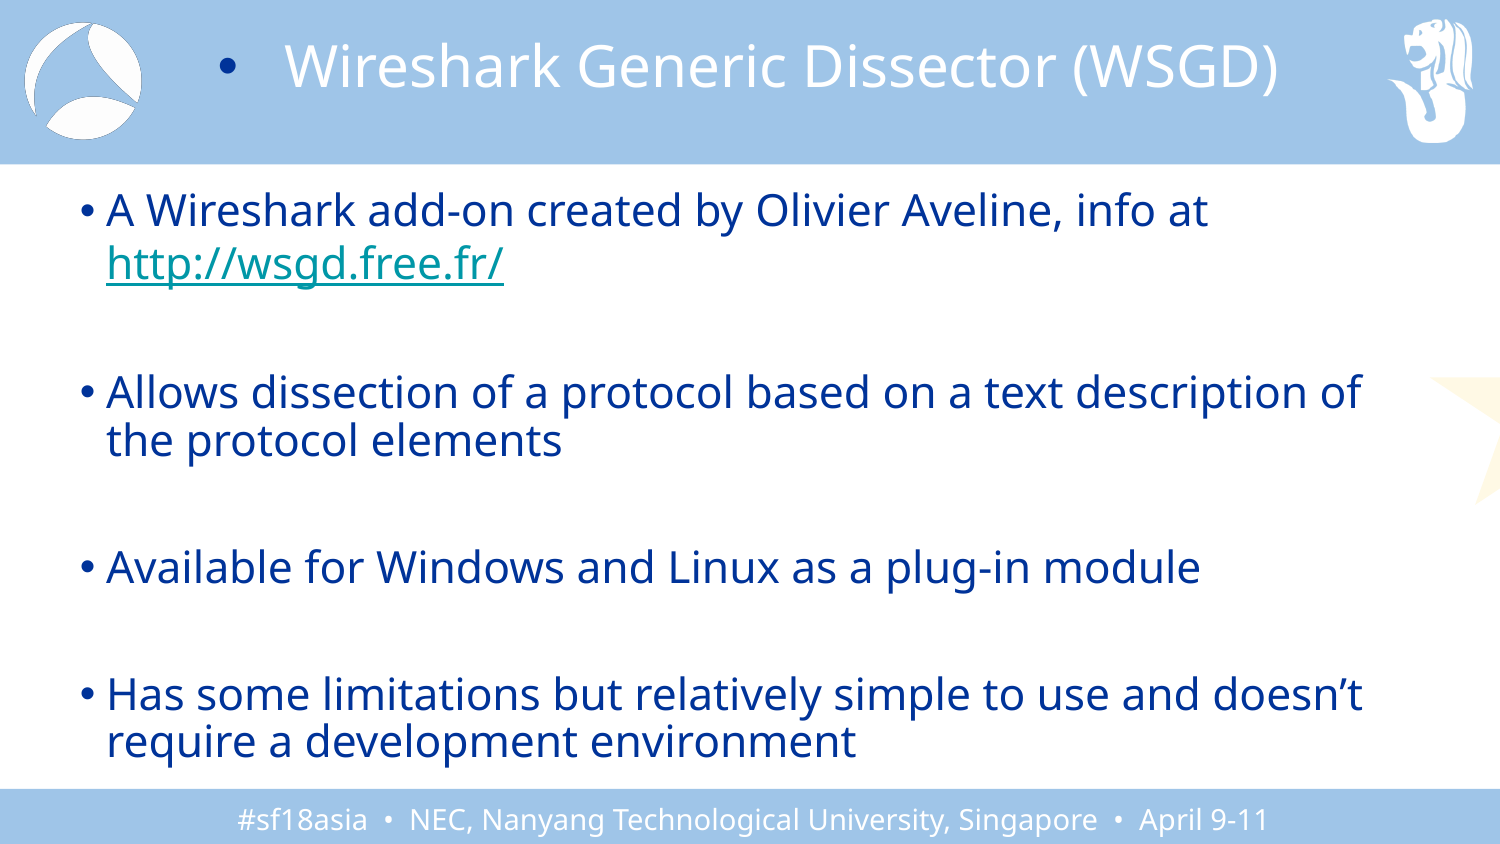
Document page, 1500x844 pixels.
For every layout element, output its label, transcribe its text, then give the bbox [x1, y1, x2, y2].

list A Wireshark add-on created by Olivier Aveline, info at http://wsgd.free.fr/ Allows dissection of a protocol based on a text description of the protocol elements Available for Windows and Linux as a plug-in module Has some limitations but relatively simple to use and doesn’t require a development environment [64, 173, 1436, 788]
picture [24, 22, 142, 140]
list Wireshark Generic Dissector (WSGD) [147, 0, 1341, 139]
picture [1387, 19, 1473, 143]
